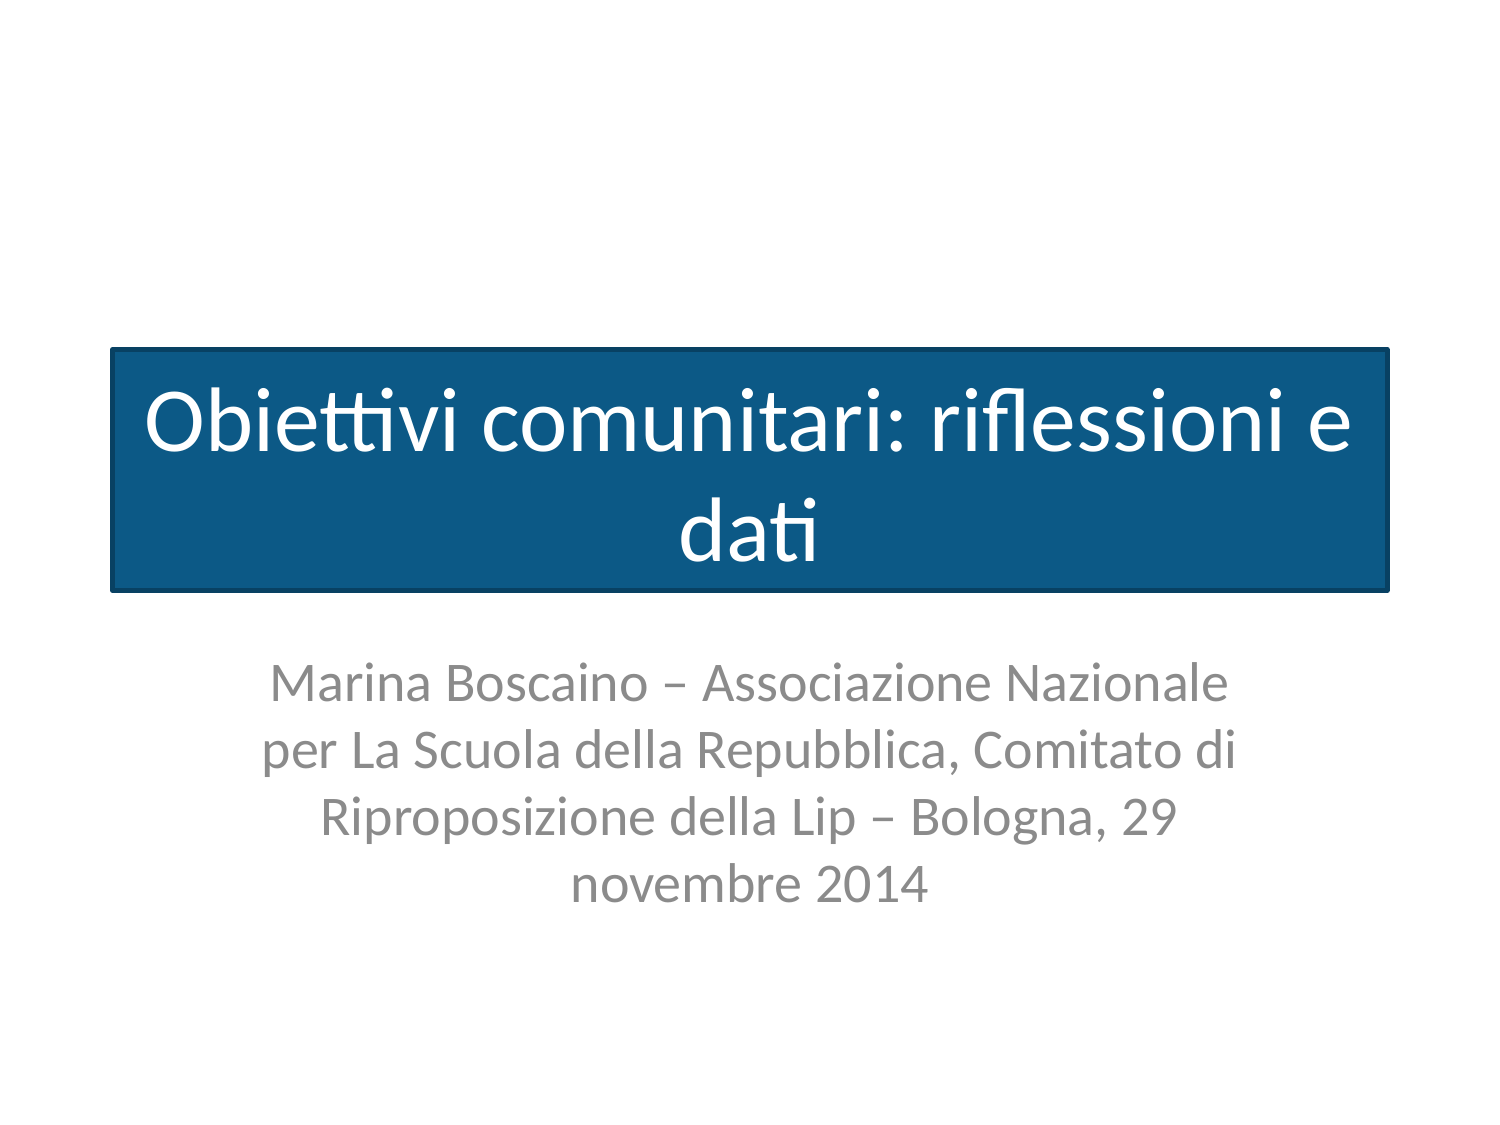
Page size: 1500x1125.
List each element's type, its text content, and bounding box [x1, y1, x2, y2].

title Obiettivi comunitari: riflessioni e dati [110, 347, 1390, 593]
subtitle Marina Boscaino – Associazione Nazionale per La Scuola della Repubblica, Comitato di Riproposizione della Lip – Bologna, 29 novembre 2014 [225, 637, 1275, 925]
